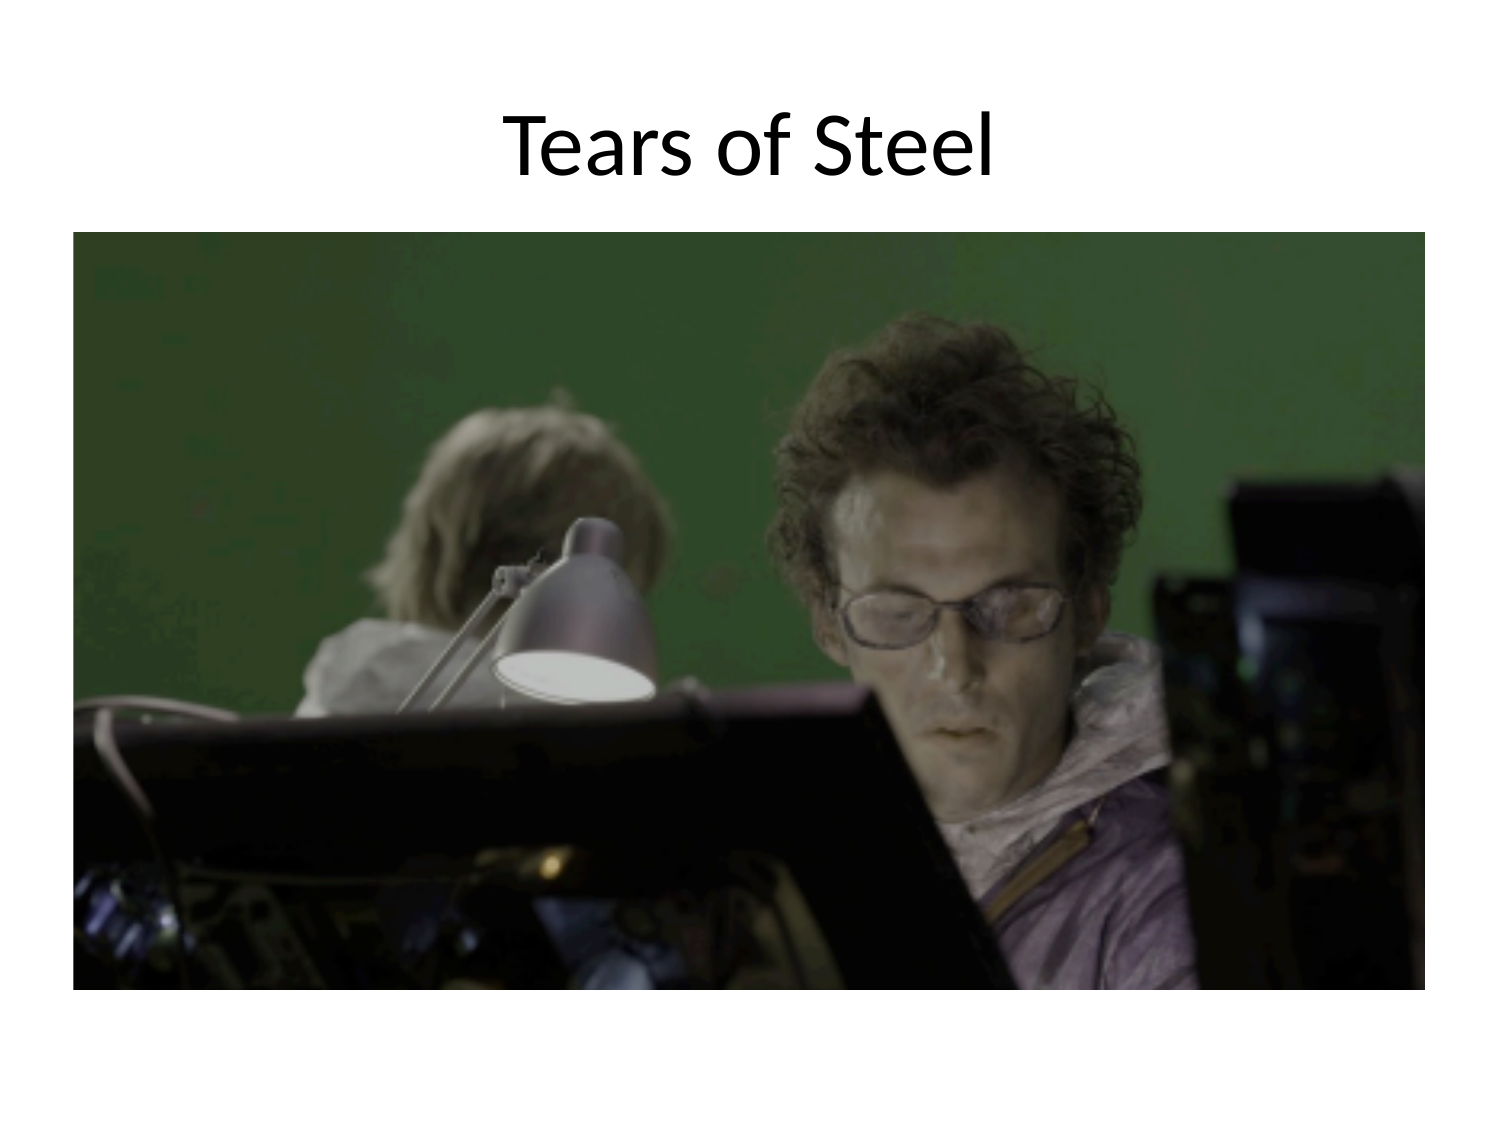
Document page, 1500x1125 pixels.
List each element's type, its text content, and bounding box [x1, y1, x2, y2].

title Tears of Steel [75, 45, 1425, 231]
picture [73, 232, 1426, 990]
